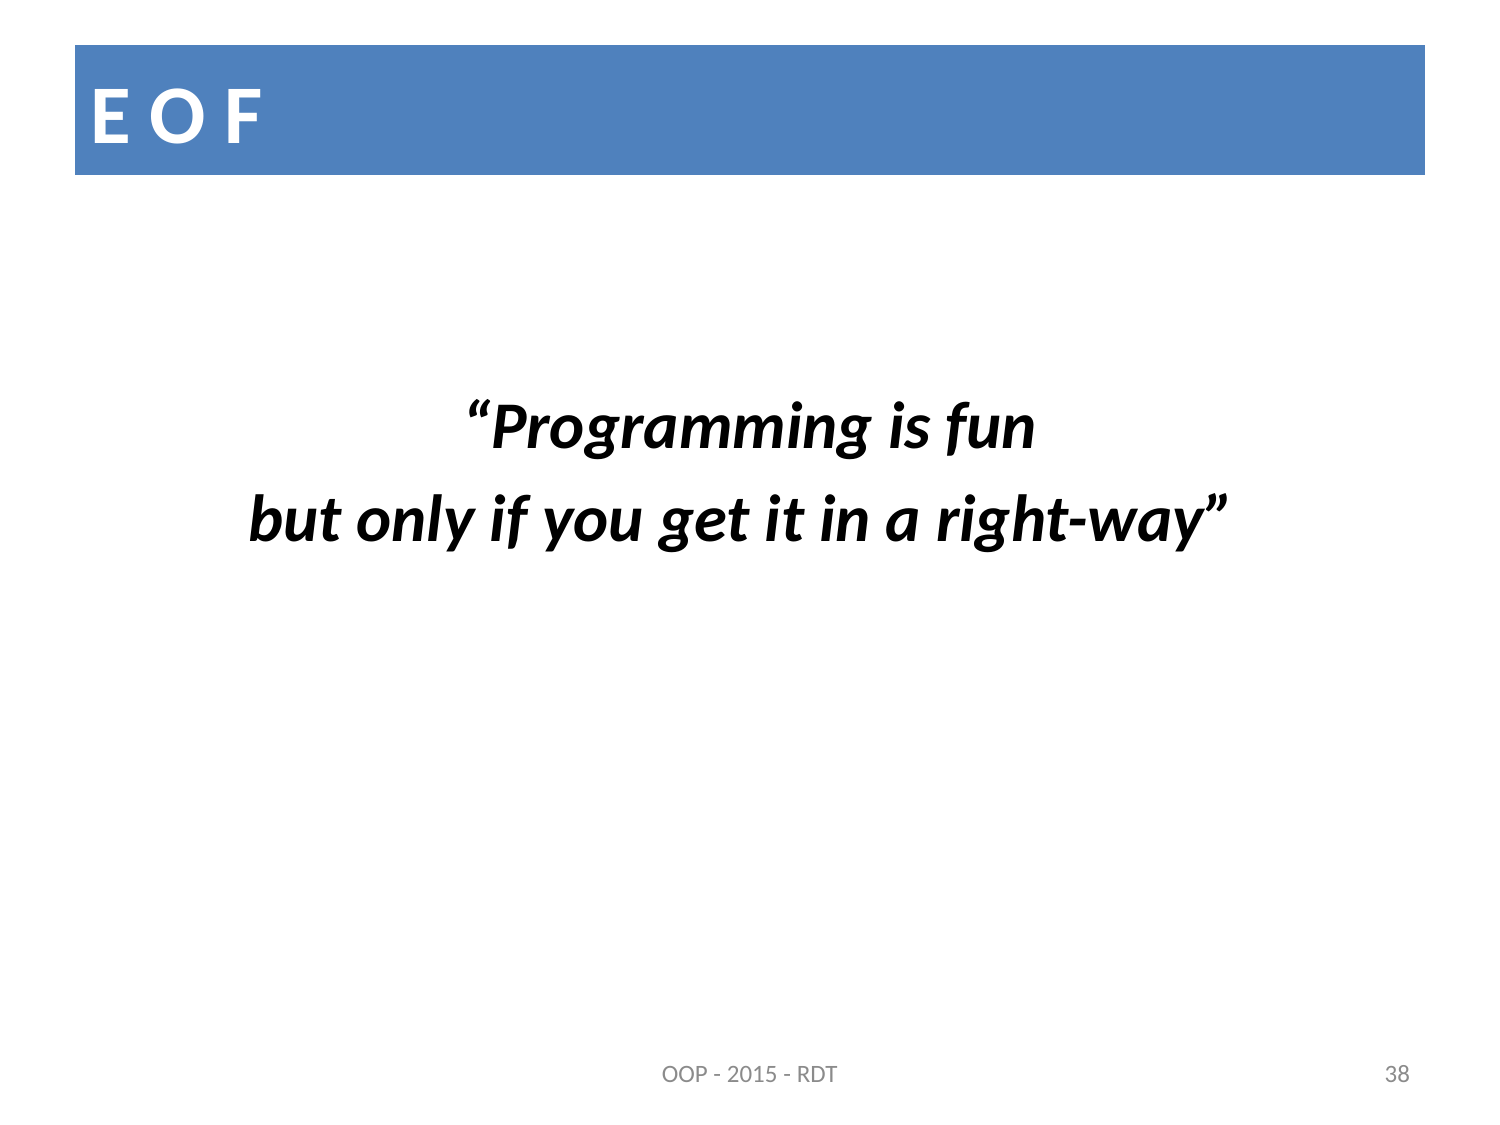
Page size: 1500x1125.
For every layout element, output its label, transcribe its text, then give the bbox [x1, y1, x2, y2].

slide_number 38 [1074, 1042, 1425, 1103]
list “Programming is fun but only if you get it in a right-way” [75, 187, 1425, 1005]
title E O F [75, 45, 1425, 175]
footer OOP - 2015 - RDT [512, 1042, 988, 1103]
